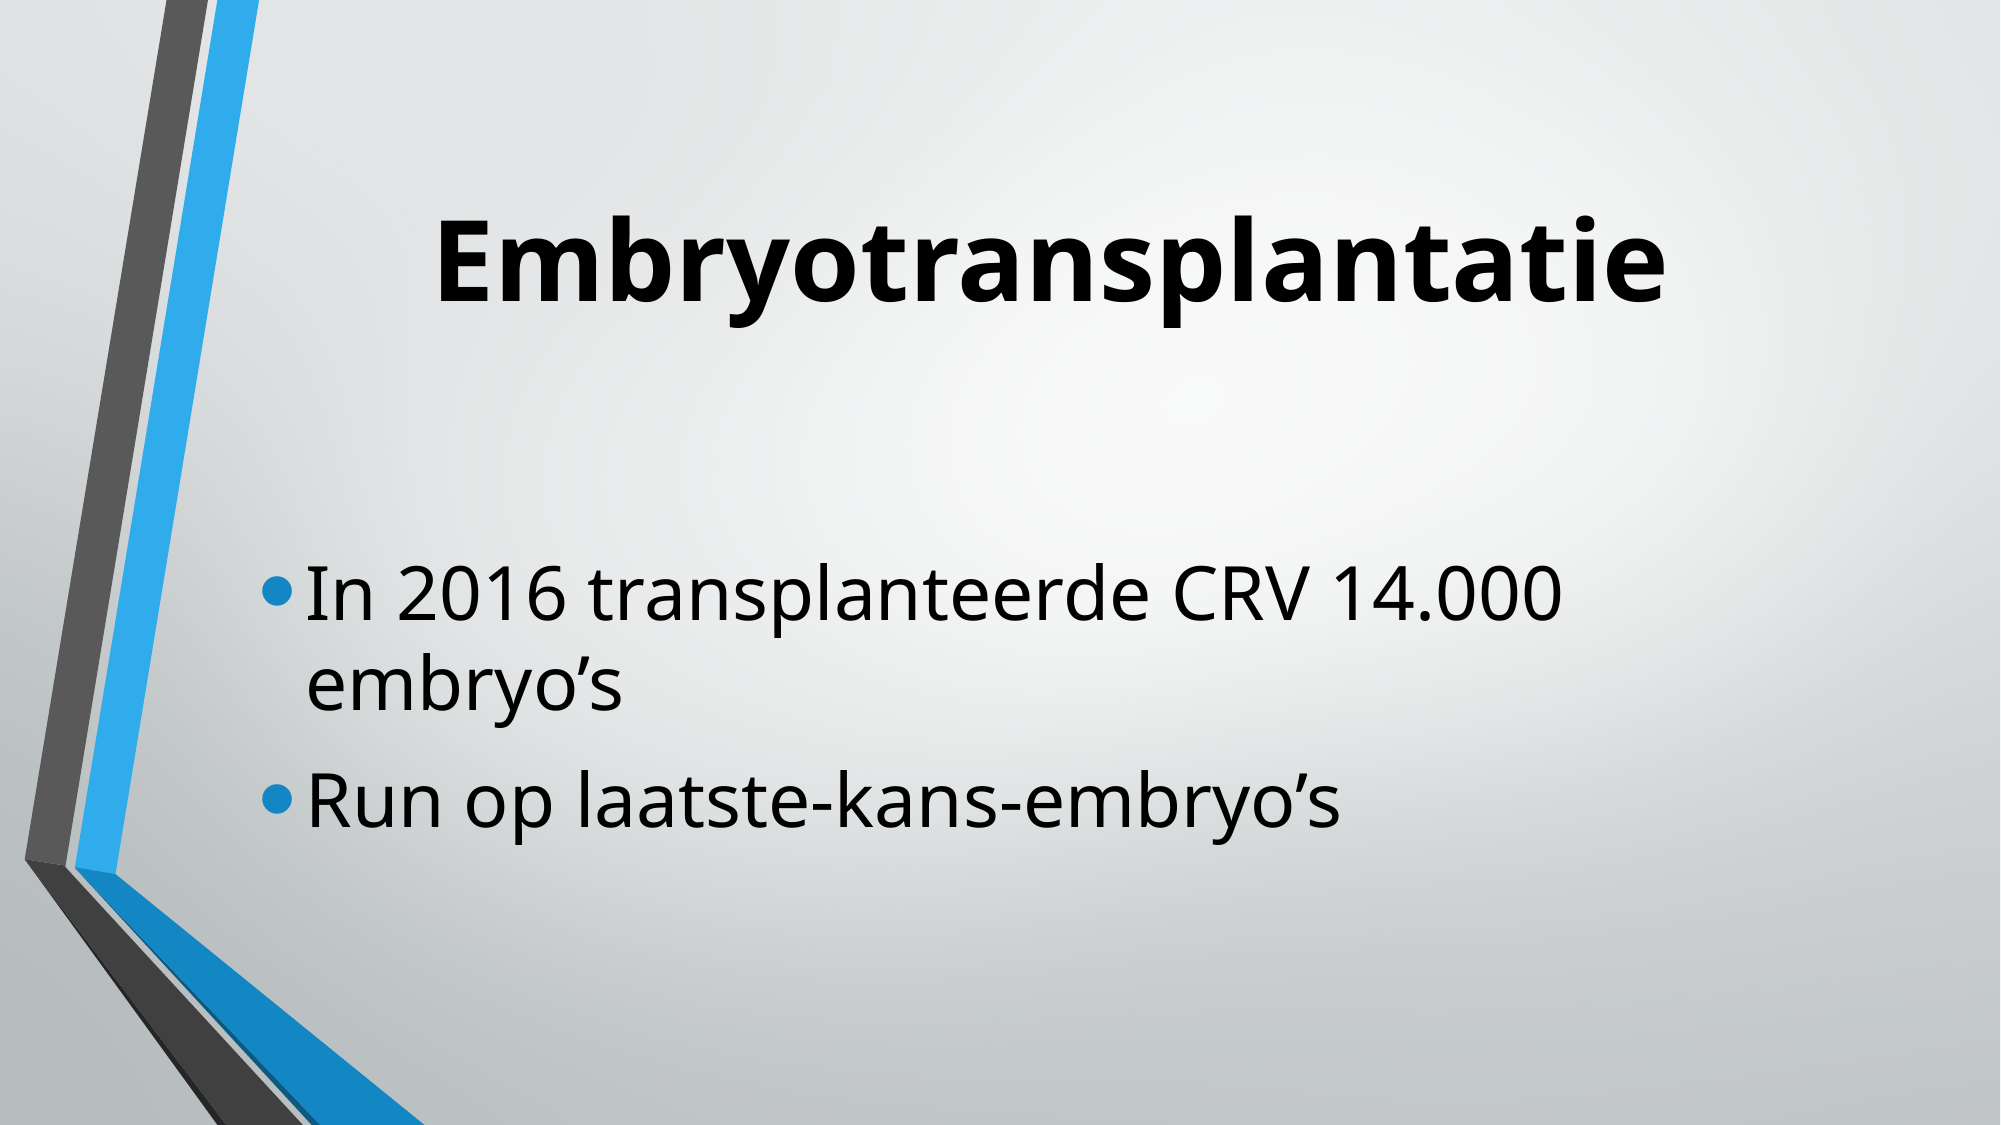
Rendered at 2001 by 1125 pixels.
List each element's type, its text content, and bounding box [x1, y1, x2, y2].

title Embryotransplantatie [243, 112, 1887, 400]
list In 2016 transplanteerde CRV 14.000 embryo’s Run op laatste-kans-embryo’s [243, 437, 1887, 950]
